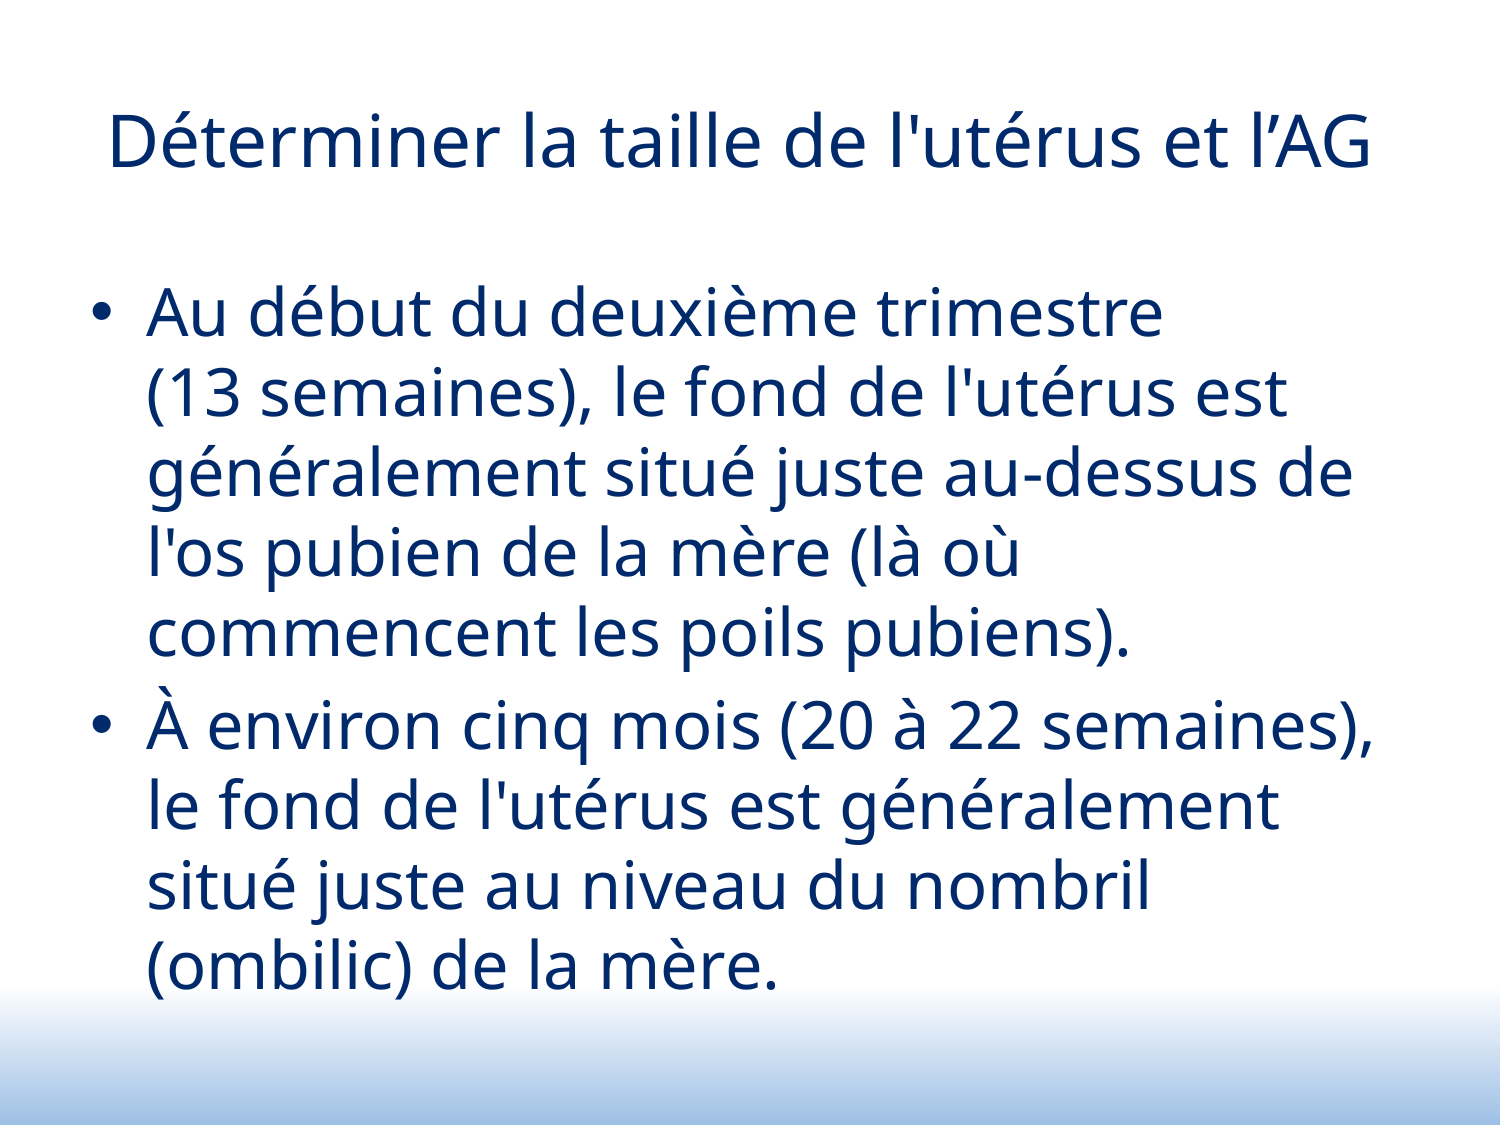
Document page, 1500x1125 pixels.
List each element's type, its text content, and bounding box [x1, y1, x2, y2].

title Déterminer la taille de l'utérus et l’AG [75, 45, 1425, 233]
list Au début du deuxième trimestre (13 semaines), le fond de l'utérus est généralement situé juste au-dessus de l'os pubien de la mère (là où commencent les poils pubiens). À environ cinq mois (20 à 22 semaines), le fond de l'utérus est généralement situé juste au niveau du nombril (ombilic) de la mère. [75, 262, 1425, 1005]
